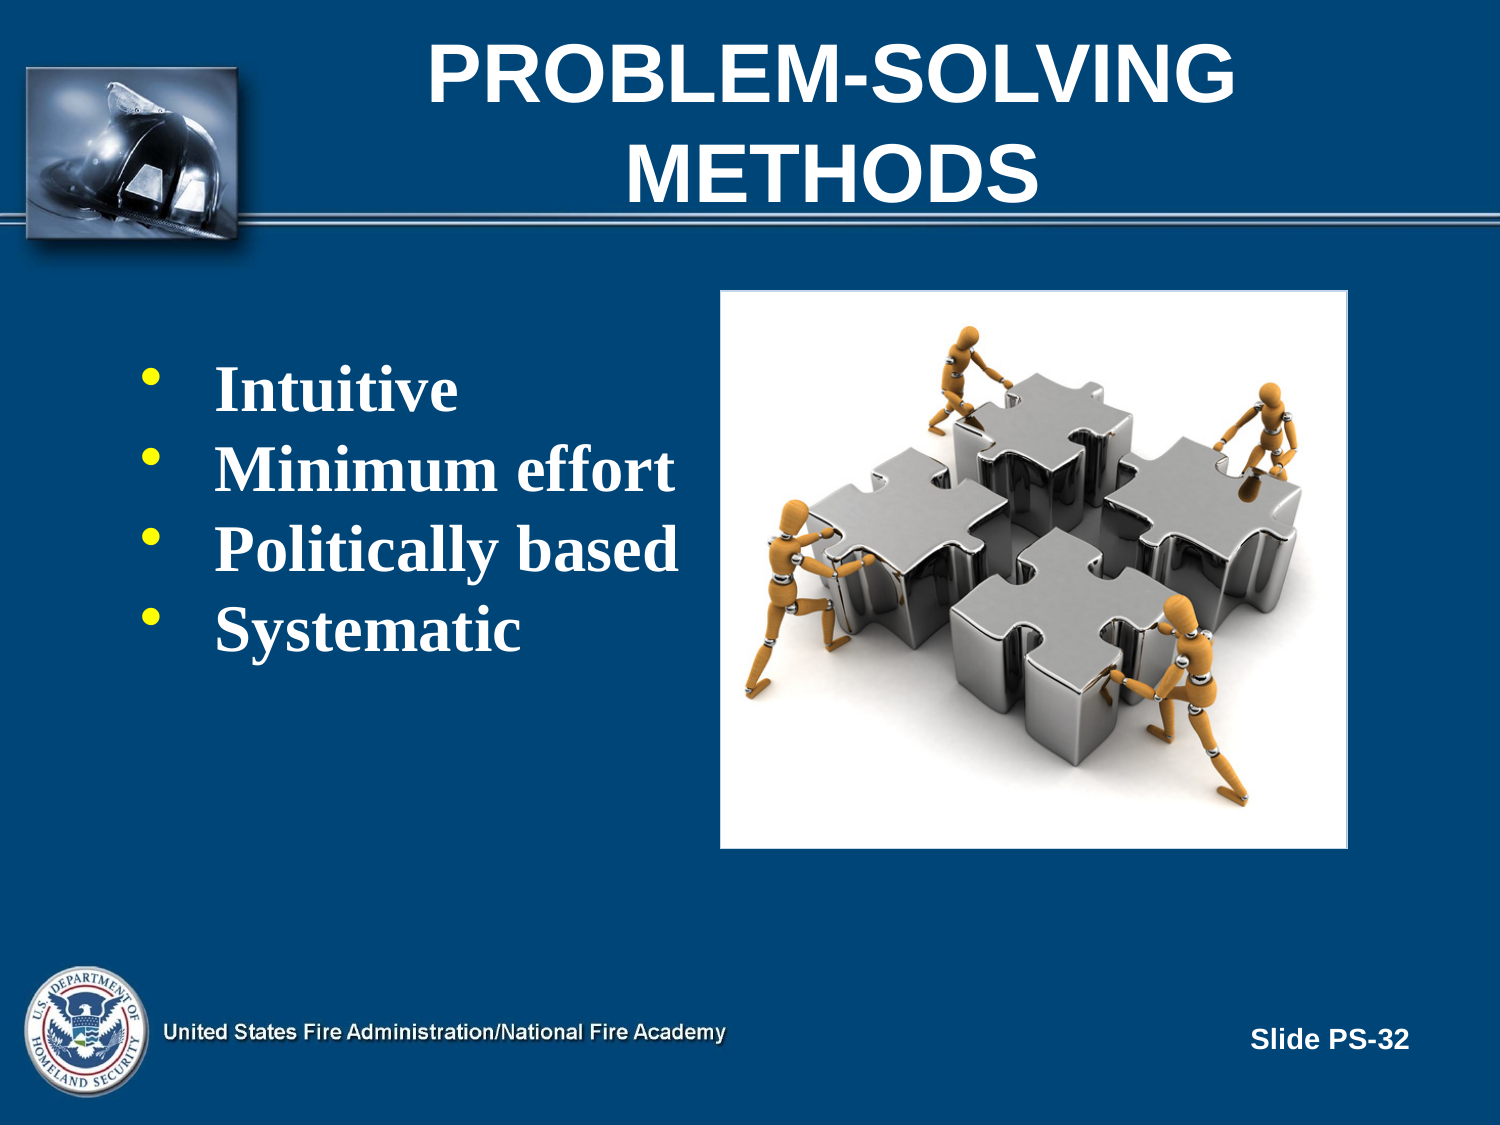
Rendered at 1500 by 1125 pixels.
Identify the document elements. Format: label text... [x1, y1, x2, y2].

slide_number Slide PS-32 [1074, 1012, 1426, 1091]
title PROBLEM-SOLVING METHODS [263, 25, 1402, 213]
picture [0, 0, 1500, 1125]
text_box Intuitive Minimum effort Politically based Systematic [125, 337, 1425, 975]
